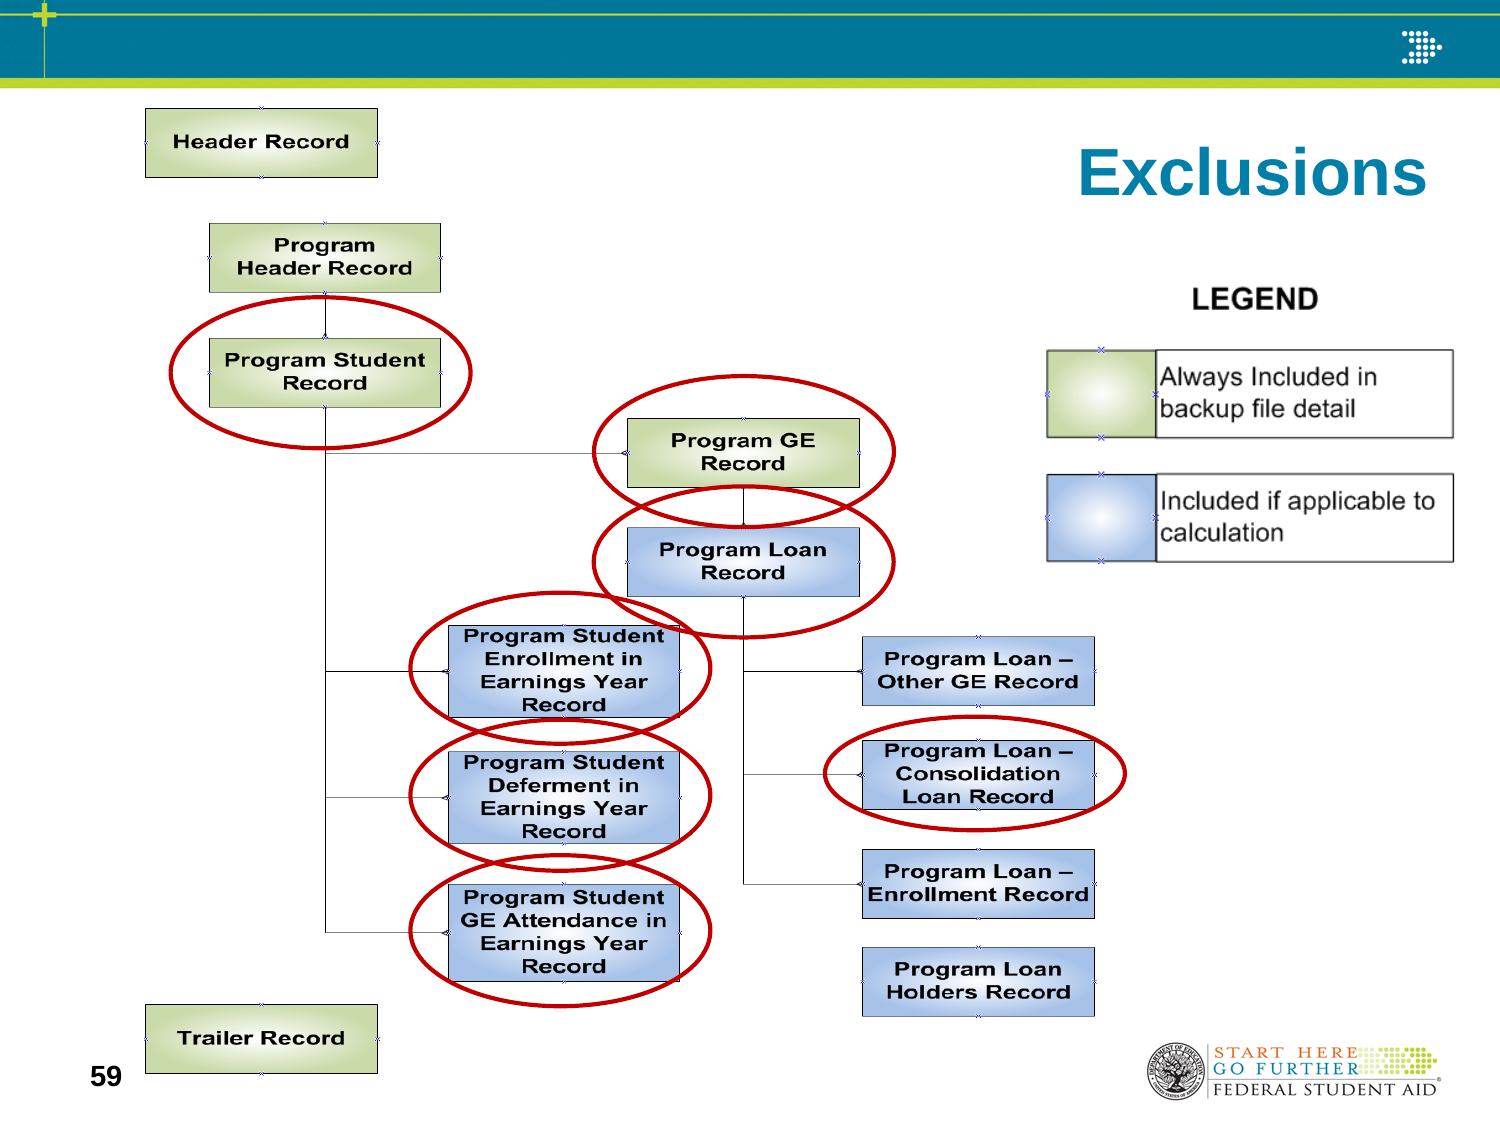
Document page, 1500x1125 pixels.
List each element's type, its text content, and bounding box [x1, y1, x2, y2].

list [129, 99, 1113, 1088]
slide_number 59 [74, 1049, 388, 1125]
picture [0, 3, 1500, 26]
picture [1424, 32, 1428, 42]
picture [0, 78, 1500, 1125]
title Exclusions [1117, 112, 1444, 226]
text_box [1117, 752, 1128, 795]
